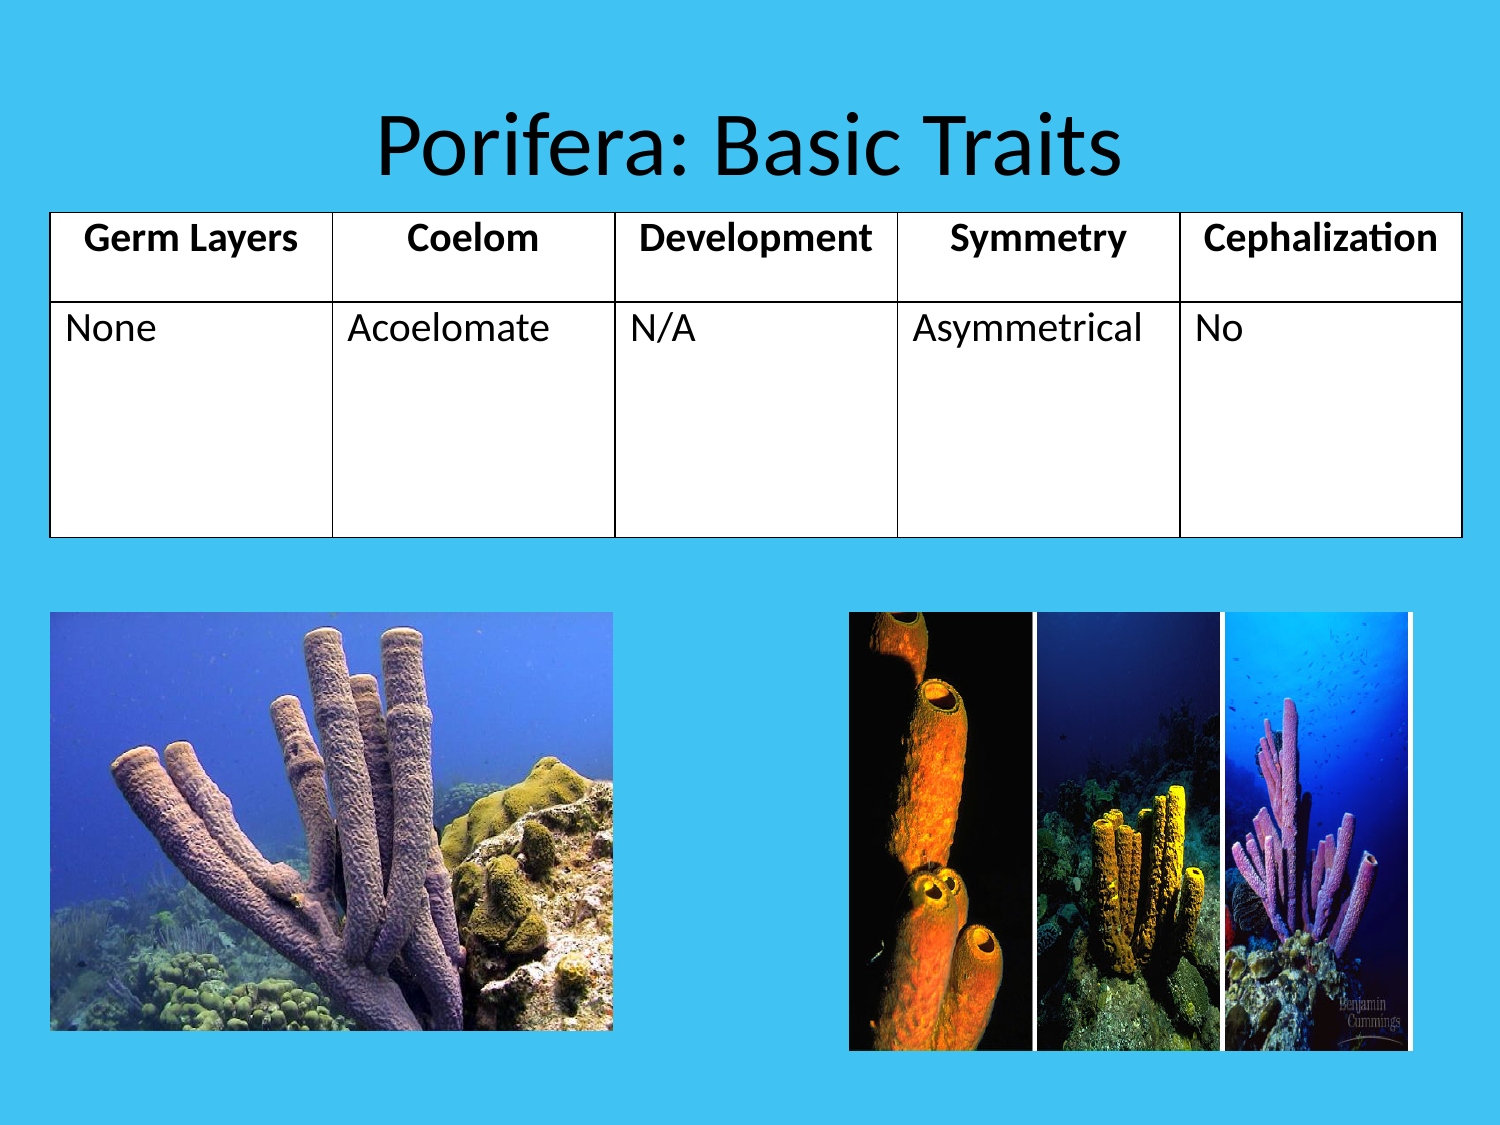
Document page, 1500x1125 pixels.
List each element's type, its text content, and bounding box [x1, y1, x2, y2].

title Porifera: Basic Traits [75, 45, 1425, 212]
table_cell N/A [616, 303, 897, 537]
table_header Coelom [333, 213, 614, 301]
table_cell Asymmetrical [898, 303, 1179, 537]
table_header Cephalization [1181, 213, 1461, 301]
table_cell No [1181, 303, 1461, 537]
table_header Symmetry [898, 213, 1179, 301]
table_cell Acoelomate [333, 303, 614, 537]
table_header Germ Layers [51, 213, 332, 301]
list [49, 612, 613, 1031]
table_cell None [51, 303, 332, 537]
picture [849, 612, 1413, 1052]
table_header Development [616, 213, 897, 301]
